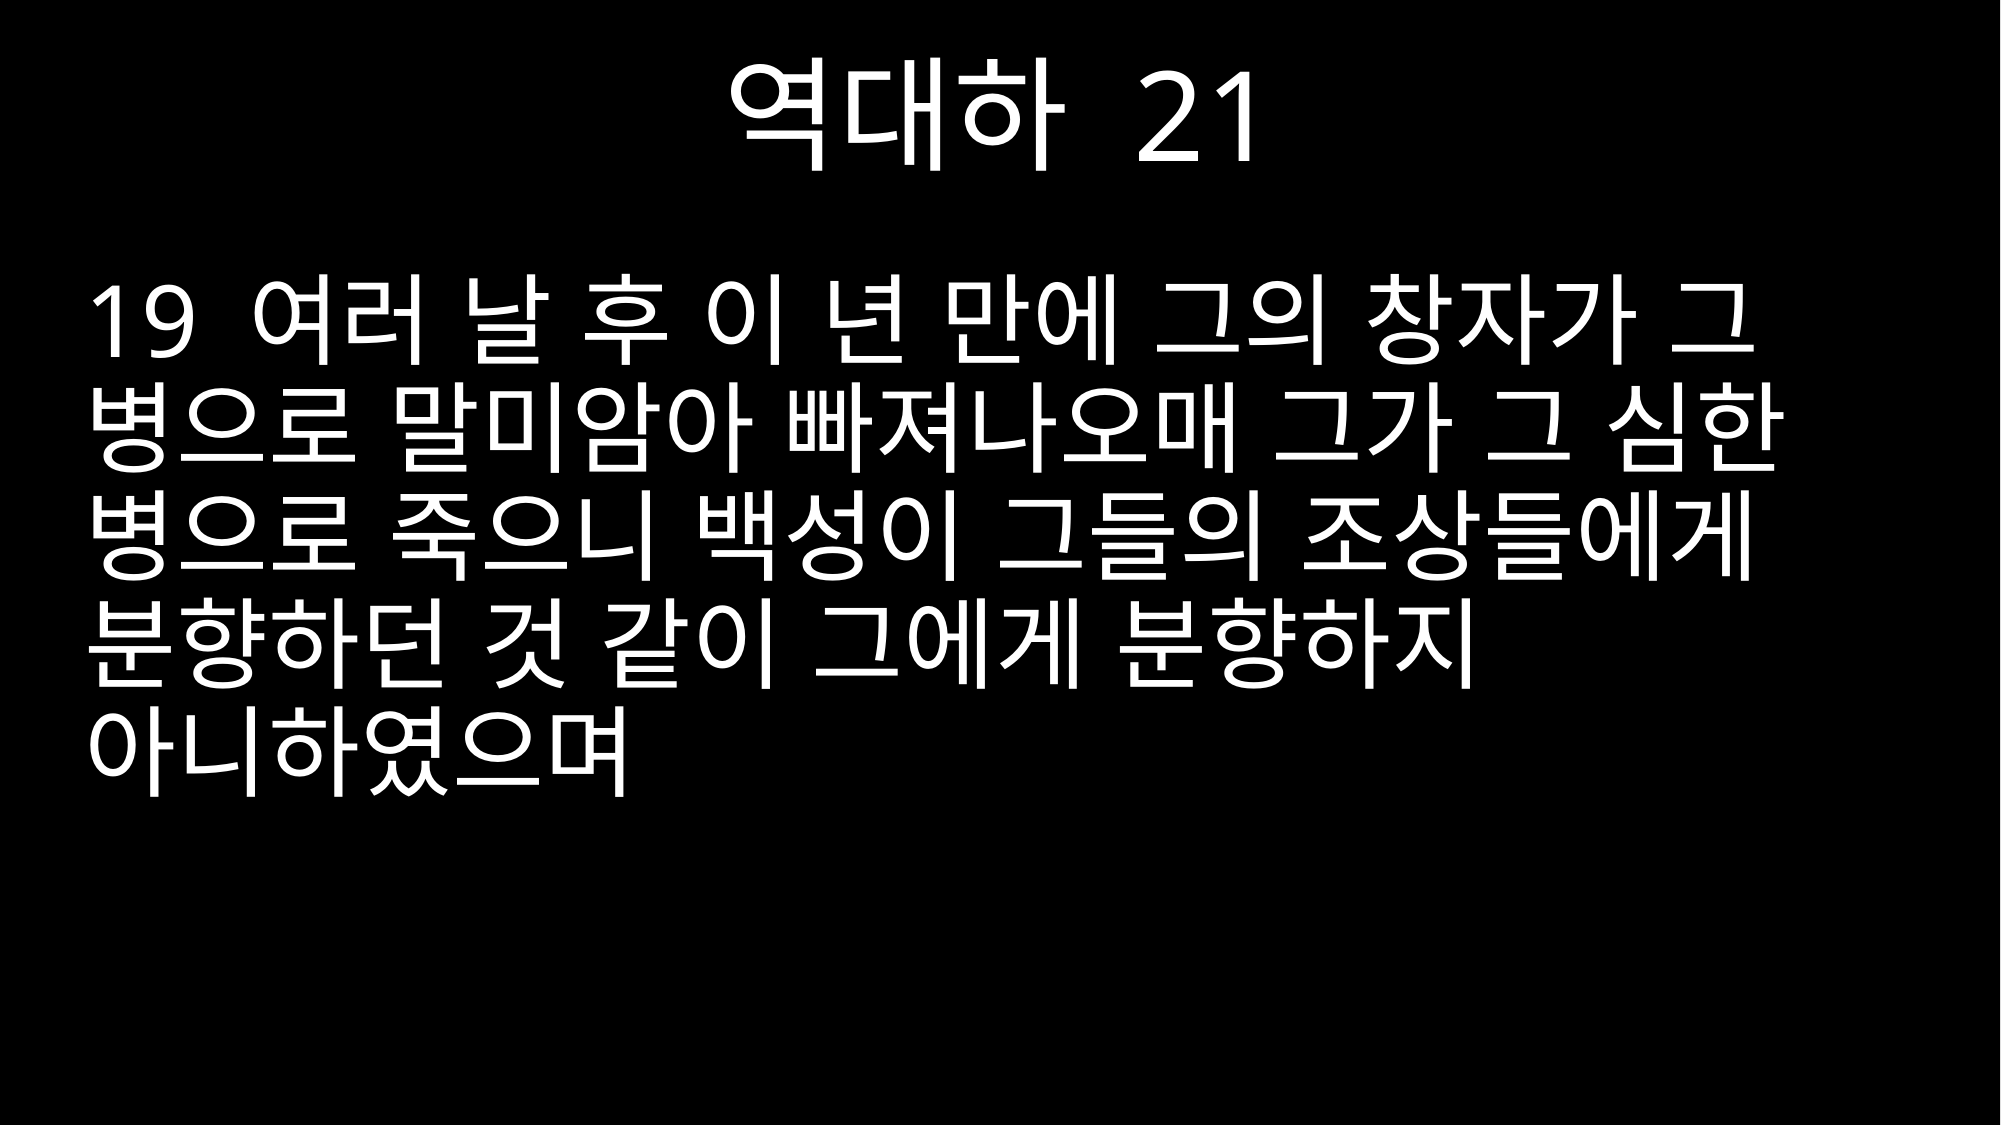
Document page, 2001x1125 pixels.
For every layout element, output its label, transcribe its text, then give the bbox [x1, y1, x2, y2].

footer 역대하 21 [0, 32, 2000, 192]
list 19 여러 날 후 이 년 만에 그의 창자가 그 병으로 말미암아 빠져나오매 그가 그 심한 병으로 죽으니 백성이 그들의 조상들에게 분향하던 것 같이 그에게 분향하지 아니하였으며 [69, 263, 1953, 423]
picture [0, 0, 2001, 1125]
